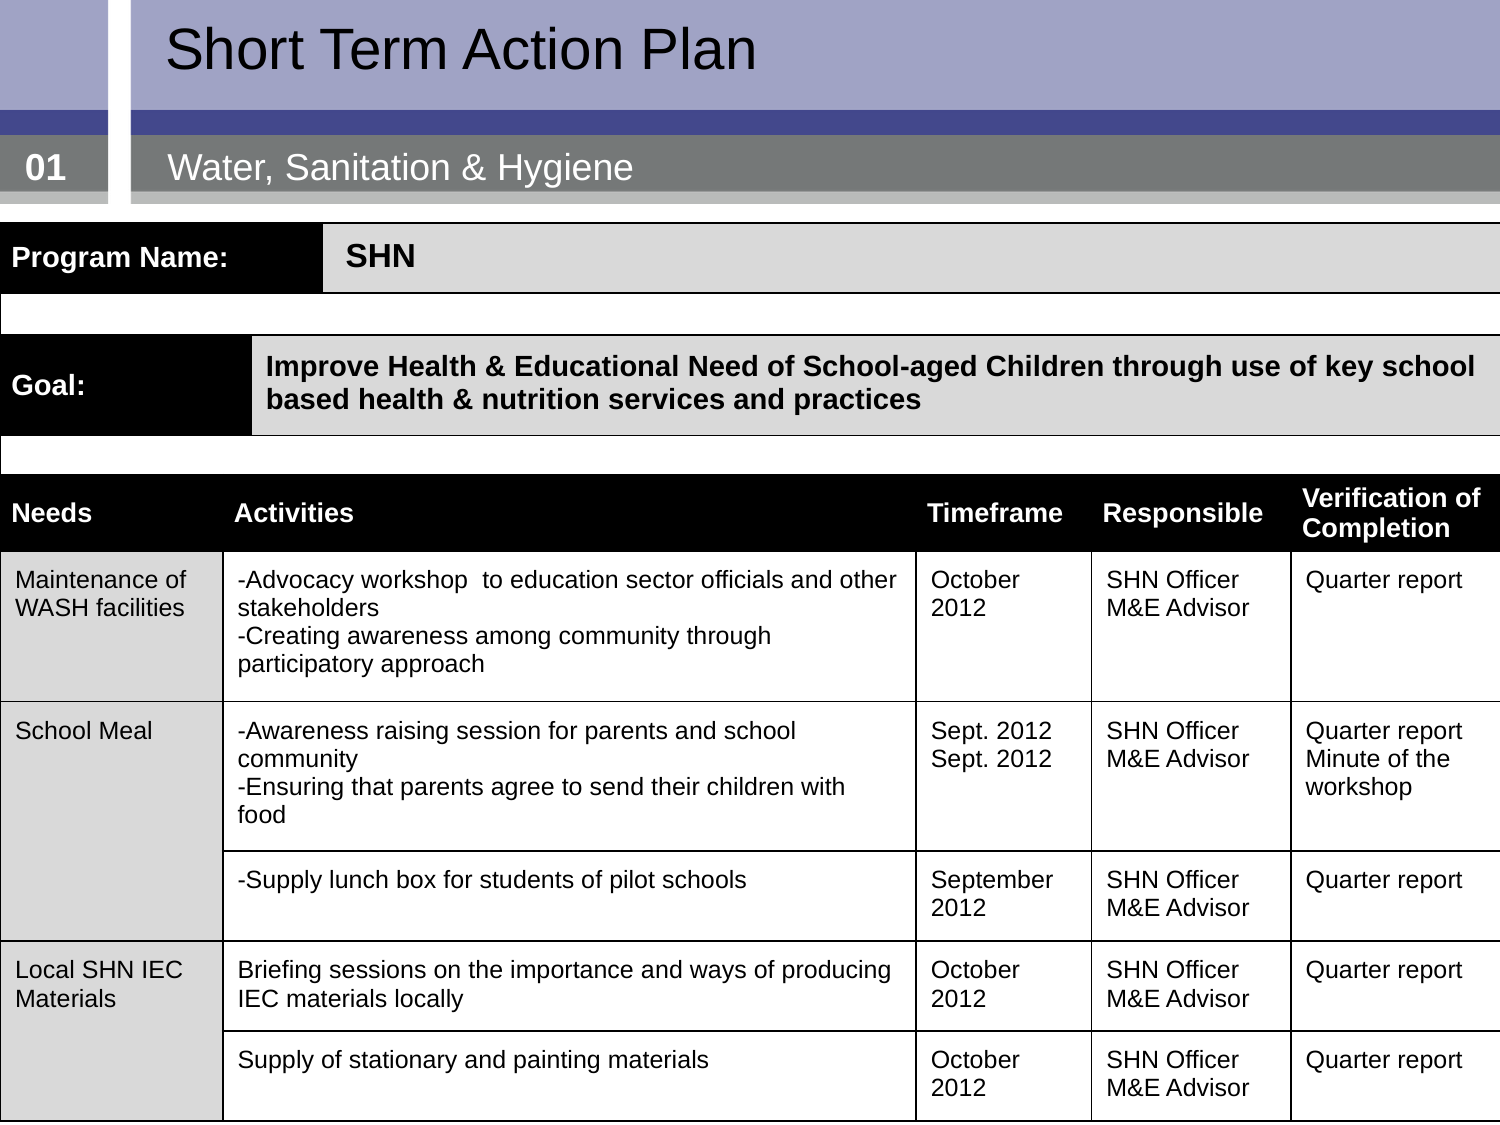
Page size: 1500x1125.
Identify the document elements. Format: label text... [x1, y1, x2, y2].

table_cell October 2012 [917, 552, 1091, 701]
table_cell SHN Officer M&E Advisor [1092, 852, 1290, 940]
table_cell Quarter report [1292, 852, 1500, 940]
table_cell October 2012 [917, 1032, 1091, 1120]
text_box Water, Sanitation & Hygiene [152, 135, 975, 196]
table_cell Responsible [1092, 476, 1290, 550]
table_cell Quarter report [1292, 552, 1500, 701]
table_cell [1, 436, 1500, 474]
table_cell [1, 294, 1500, 334]
table_cell Goal: [1, 336, 250, 435]
table_cell Sept. 2012 Sept. 2012 [917, 702, 1091, 850]
table_cell Needs [1, 476, 222, 550]
table_cell SHN Officer M&E Advisor [1092, 942, 1290, 1030]
table_header SHN [323, 224, 1500, 292]
table_cell Supply of stationary and painting materials [224, 1032, 915, 1120]
table_cell -Supply lunch box for students of pilot schools [224, 852, 915, 940]
table_cell Activities [224, 476, 915, 550]
text_box [0, 0, 1500, 135]
table_cell -Awareness raising session for parents and school community -Ensuring that parents agree to send their children with food [224, 702, 915, 850]
table_cell Timeframe [917, 476, 1091, 550]
text_box [0, 135, 1500, 204]
table_cell Verification of Completion [1292, 476, 1500, 550]
table_cell Maintenance of WASH facilities [1, 552, 222, 701]
table_cell Quarter report Minute of the workshop [1292, 702, 1500, 850]
table_cell SHN Officer M&E Advisor [1092, 1032, 1290, 1120]
table_cell Local SHN IEC Materials [1, 942, 222, 1120]
table_cell -Advocacy workshop to education sector officials and other stakeholders -Creating awareness among community through participatory approach [224, 552, 915, 701]
table_cell SHN Officer M&E Advisor [1092, 702, 1290, 850]
table_cell SHN Officer M&E Advisor [1092, 552, 1290, 701]
table_cell School Meal [1, 702, 222, 940]
table_cell Briefing sessions on the importance and ways of producing IEC materials locally [224, 942, 915, 1030]
text_box 01 [2, 135, 89, 196]
table_cell October 2012 [917, 942, 1091, 1030]
table_cell Quarter report [1292, 1032, 1500, 1120]
table_cell Improve Health & Educational Need of School-aged Children through use of key school based health & nutrition services and practices [252, 336, 1500, 435]
table_cell September 2012 [917, 852, 1091, 940]
text_box Short Term Action Plan [150, 3, 1037, 89]
table_header Program Name: [1, 224, 322, 292]
table_cell Quarter report [1292, 942, 1500, 1030]
